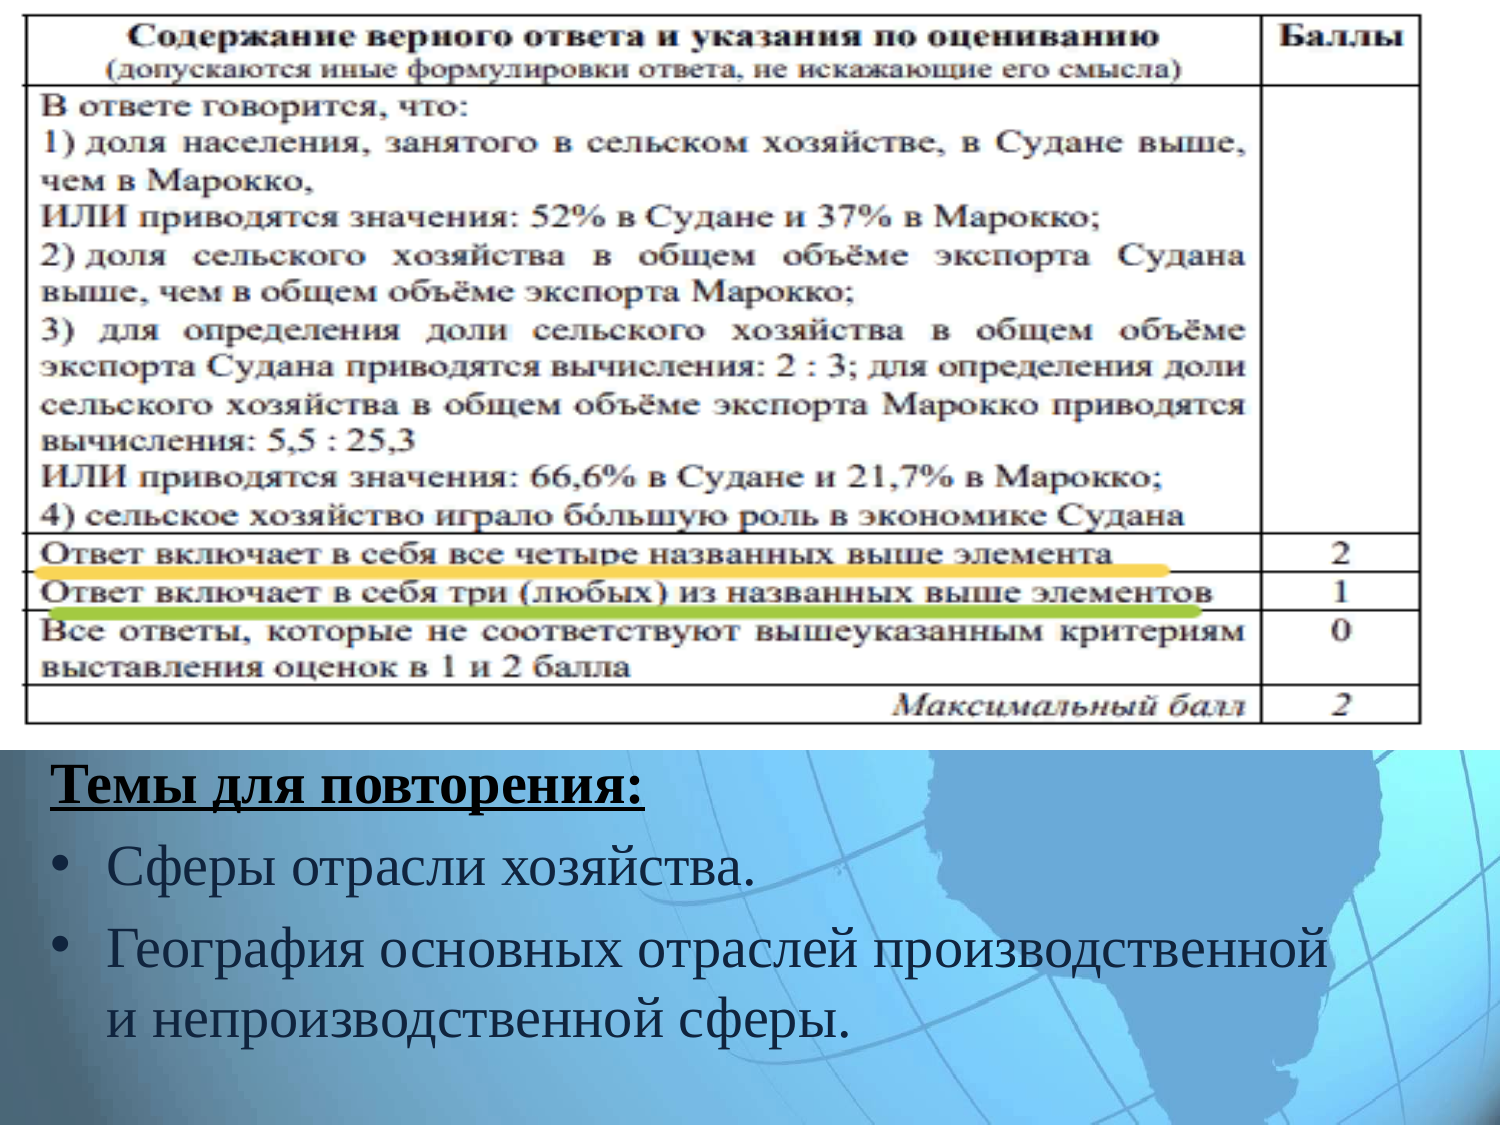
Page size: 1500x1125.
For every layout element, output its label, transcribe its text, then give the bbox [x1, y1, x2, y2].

picture [0, 0, 1500, 1125]
list Темы для повторения: Сферы отрасли хозяйства. География основных отраслей производственной и непроизводственной сферы. [35, 759, 1386, 1125]
